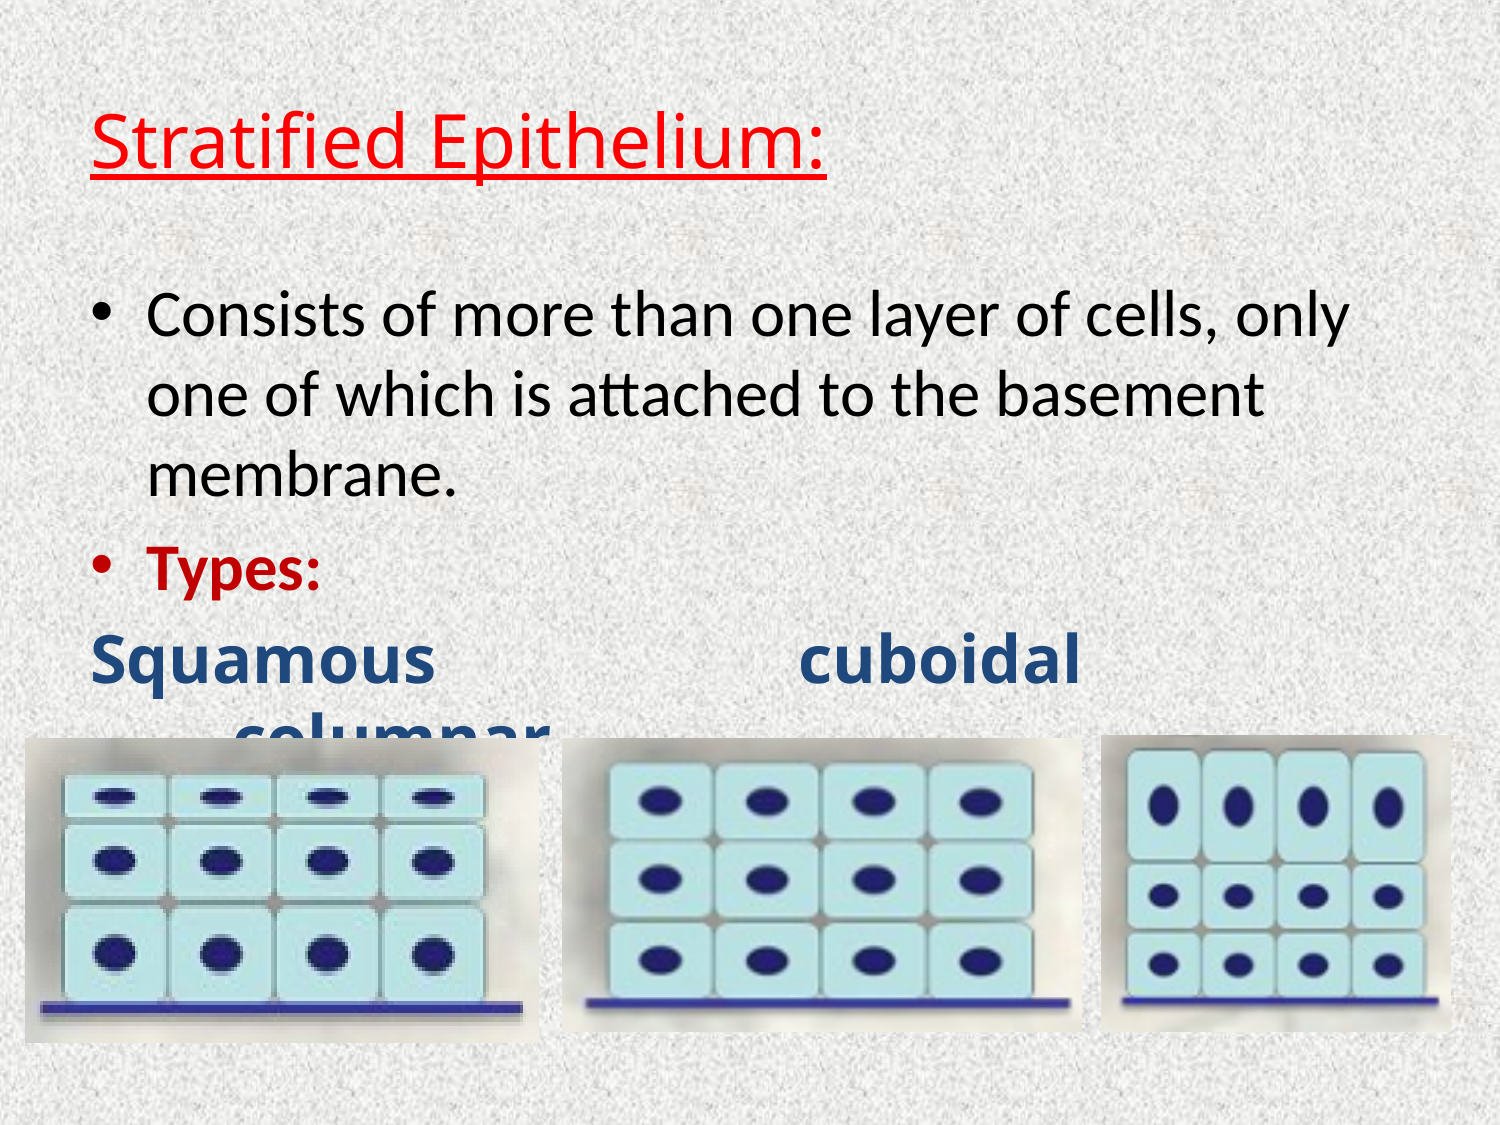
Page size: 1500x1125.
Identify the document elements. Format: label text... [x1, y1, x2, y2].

list Consists of more than one layer of cells, only one of which is attached to the basement membrane. Types: Squamous cuboidal columnar [75, 262, 1425, 1005]
picture [0, 0, 1500, 1125]
title Stratified Epithelium: [75, 45, 1425, 233]
